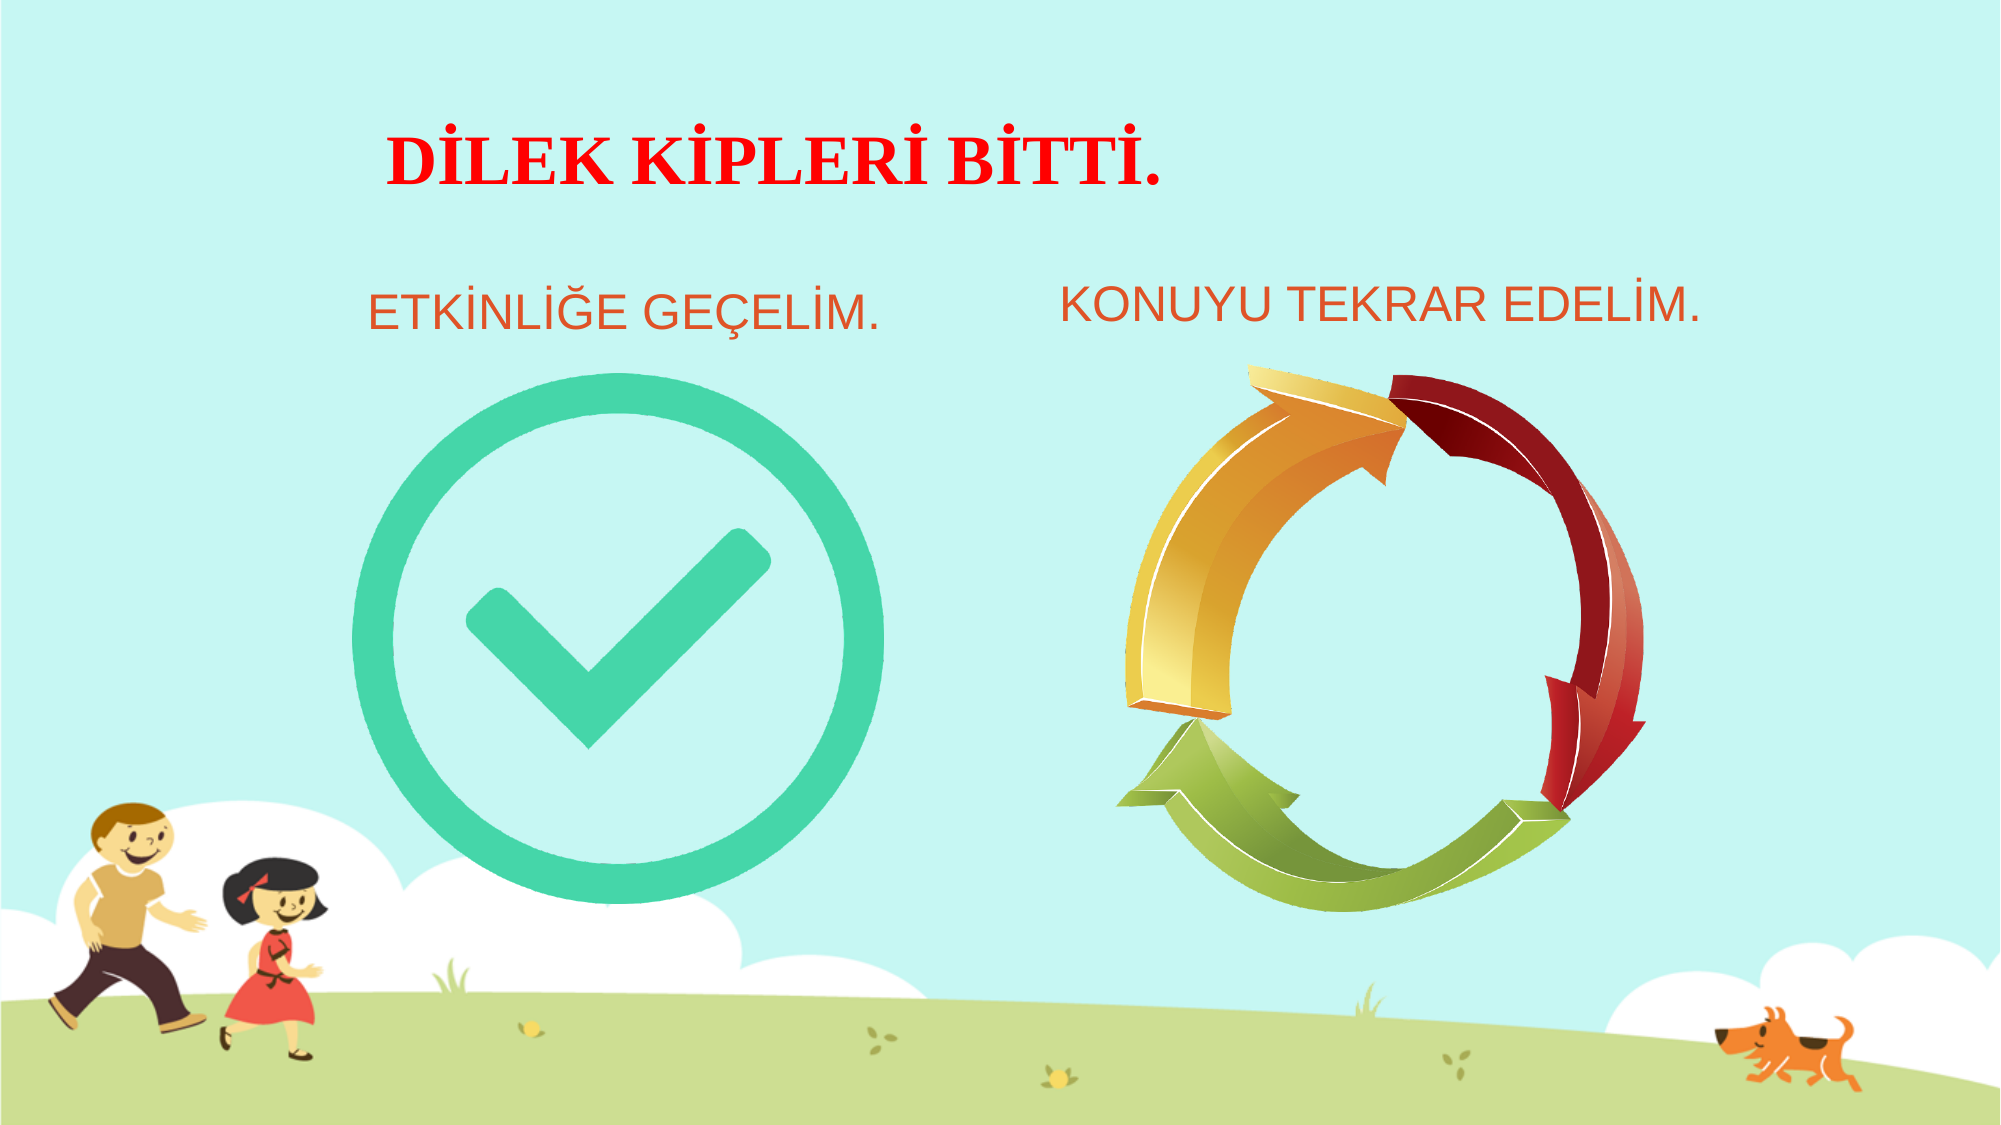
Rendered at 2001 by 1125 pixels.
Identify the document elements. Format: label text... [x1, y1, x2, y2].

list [352, 373, 884, 904]
list ETKİNLİĞE GEÇELİM. [249, 245, 1000, 381]
title DİLEK KİPLERİ BİTTİ. [371, 10, 1575, 208]
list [1115, 364, 1646, 912]
picture [0, 0, 2001, 1125]
list KONUYU TEKRAR EDELİM. [1005, 237, 1756, 374]
